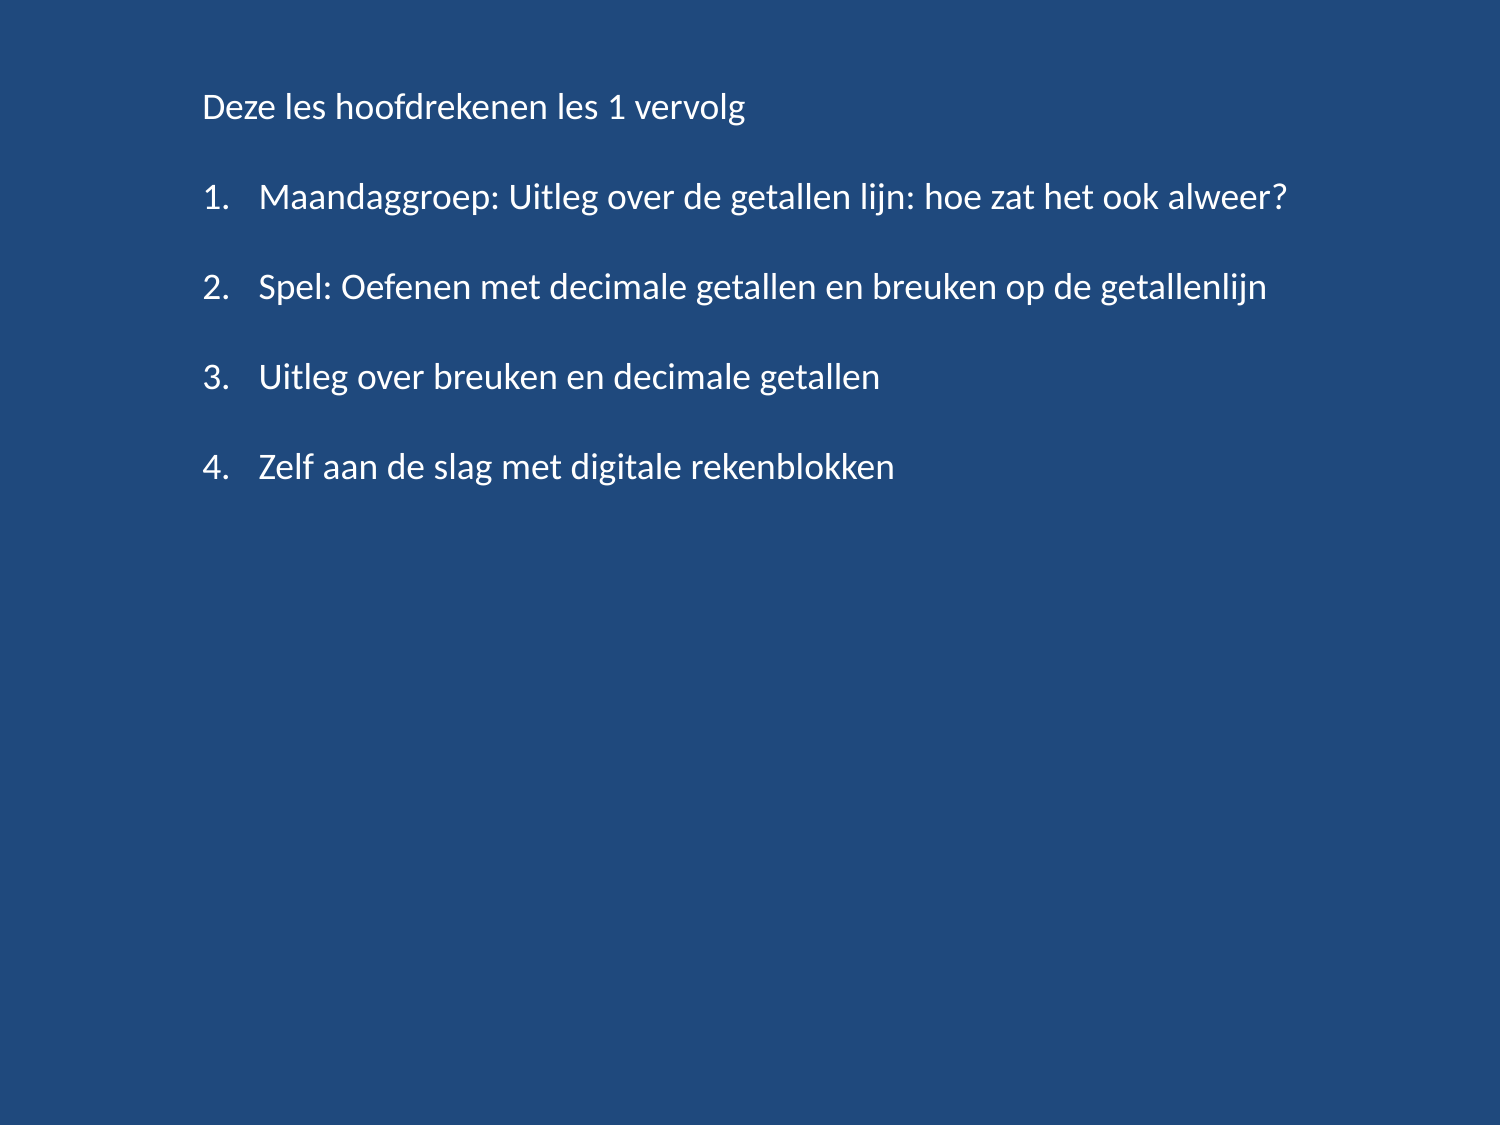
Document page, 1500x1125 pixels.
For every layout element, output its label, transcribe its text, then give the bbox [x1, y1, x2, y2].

text_box Deze les hoofdrekenen les 1 vervolg Maandaggroep: Uitleg over de getallen lijn: hoe zat het ook alweer? Spel: Oefenen met decimale getallen en breuken op de getallenlijn Uitleg over breuken en decimale getallen Zelf aan de slag met digitale rekenblokken [187, 74, 1413, 495]
